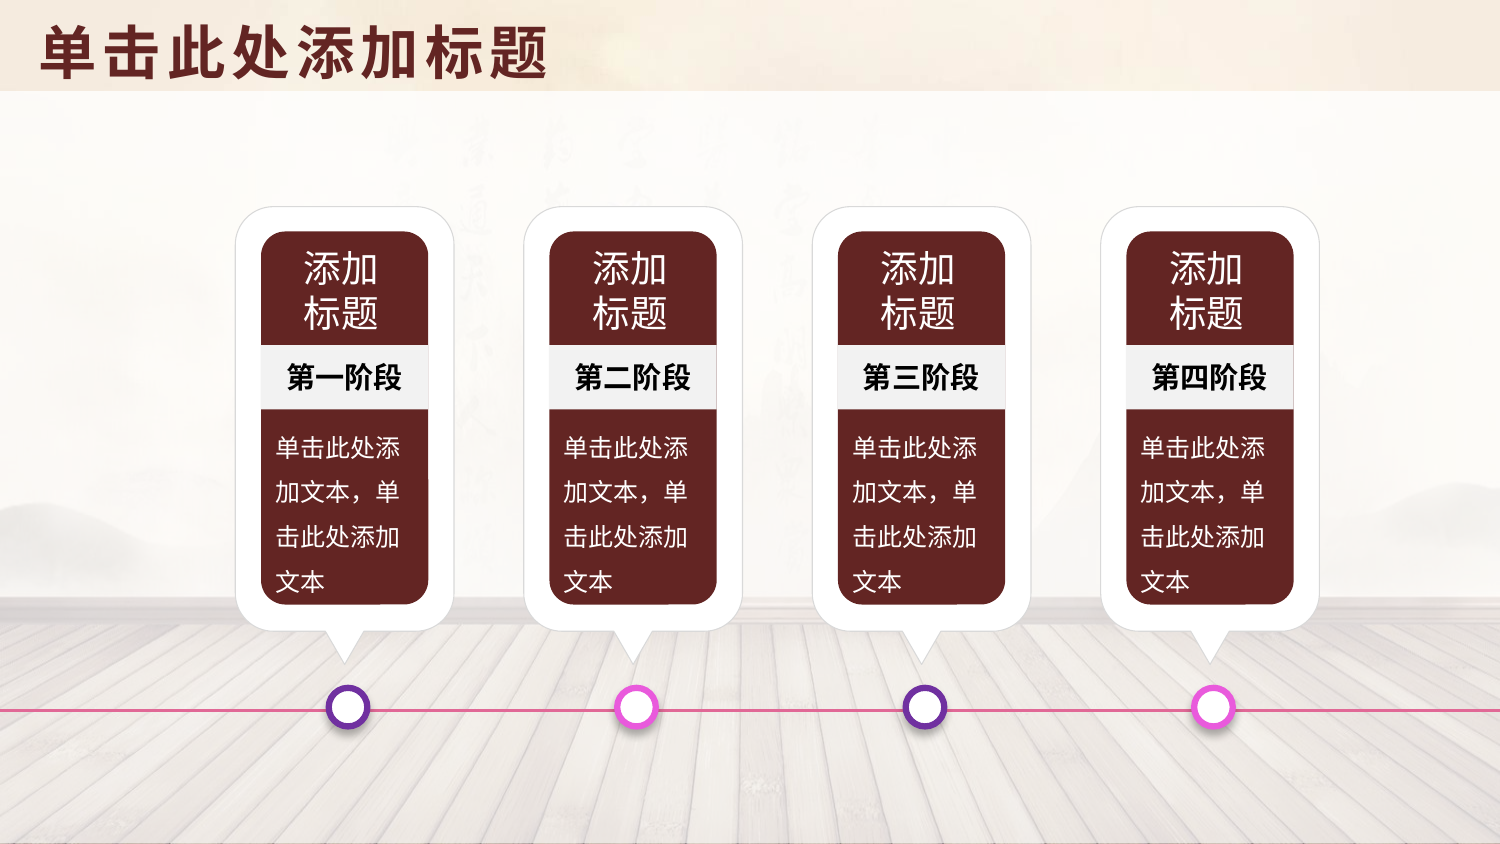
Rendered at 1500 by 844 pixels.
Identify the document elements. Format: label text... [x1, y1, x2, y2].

text_box [903, 685, 947, 709]
picture [0, 0, 1500, 91]
text_box [329, 718, 367, 729]
text_box [326, 685, 370, 709]
text_box [906, 718, 944, 729]
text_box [523, 206, 743, 665]
text_box [1195, 718, 1232, 729]
text_box [618, 718, 655, 729]
text_box [615, 685, 658, 709]
text_box [1192, 685, 1235, 709]
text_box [235, 206, 455, 665]
text_box 单击此处添加标题 [23, 8, 564, 94]
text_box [1100, 206, 1320, 665]
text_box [811, 206, 1032, 665]
